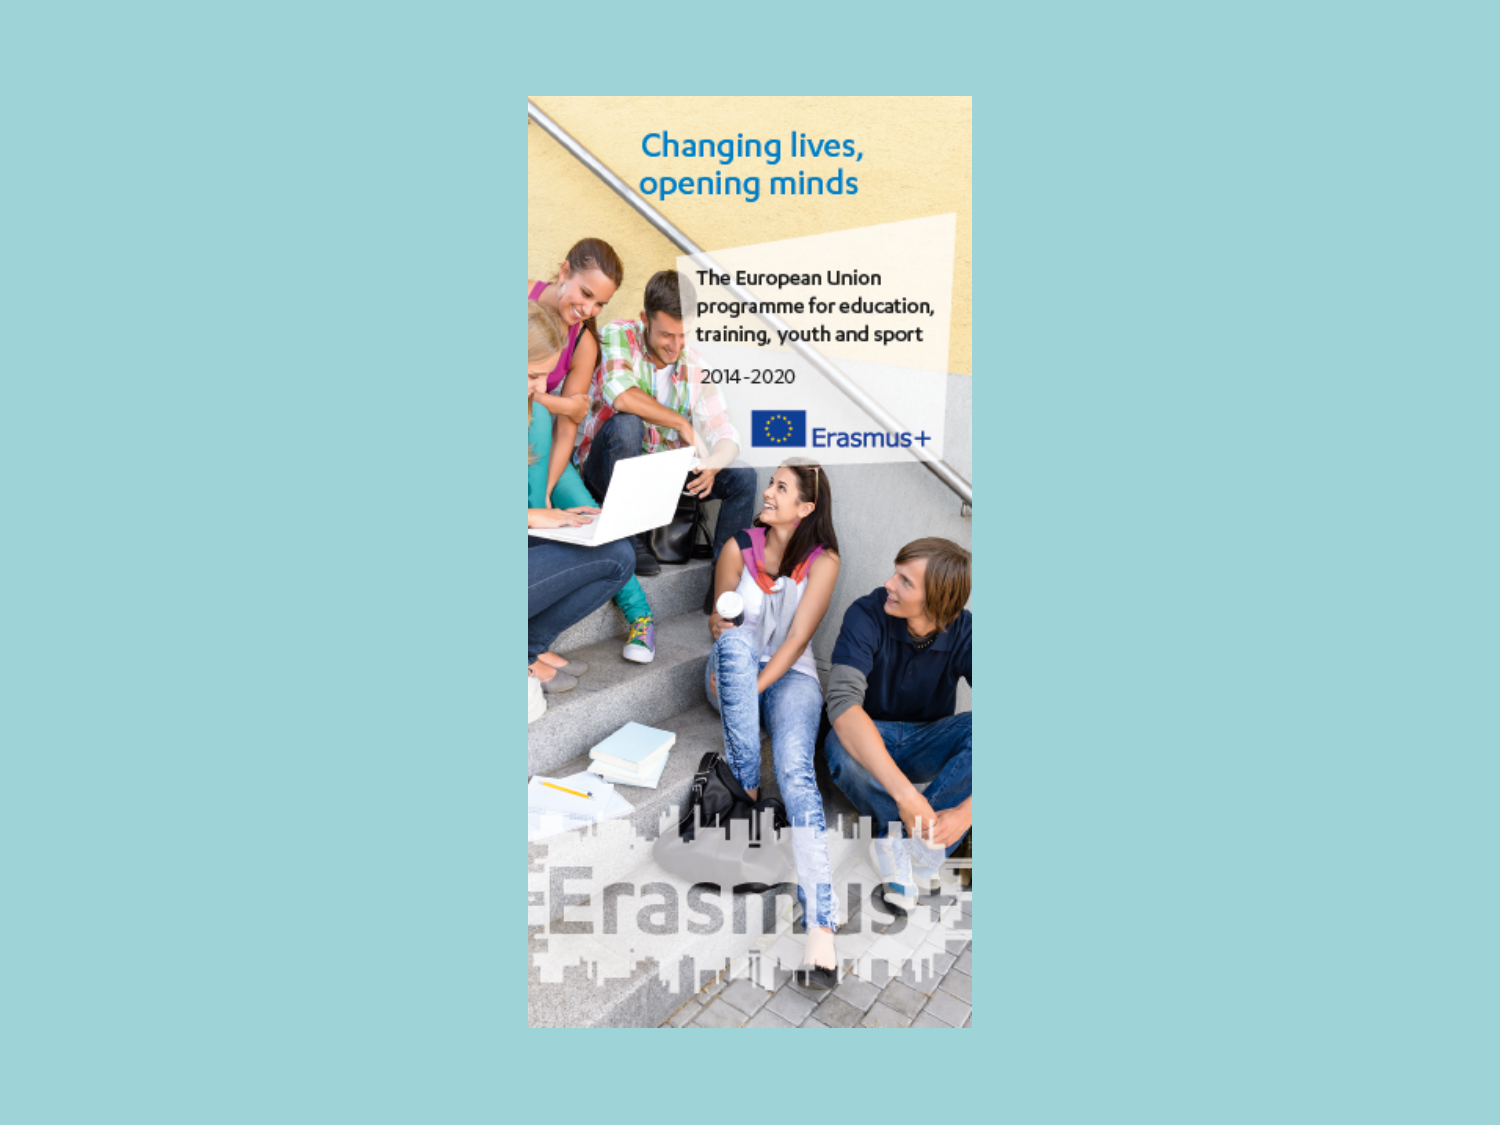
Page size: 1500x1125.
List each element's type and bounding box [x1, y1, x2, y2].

picture [528, 96, 972, 1029]
